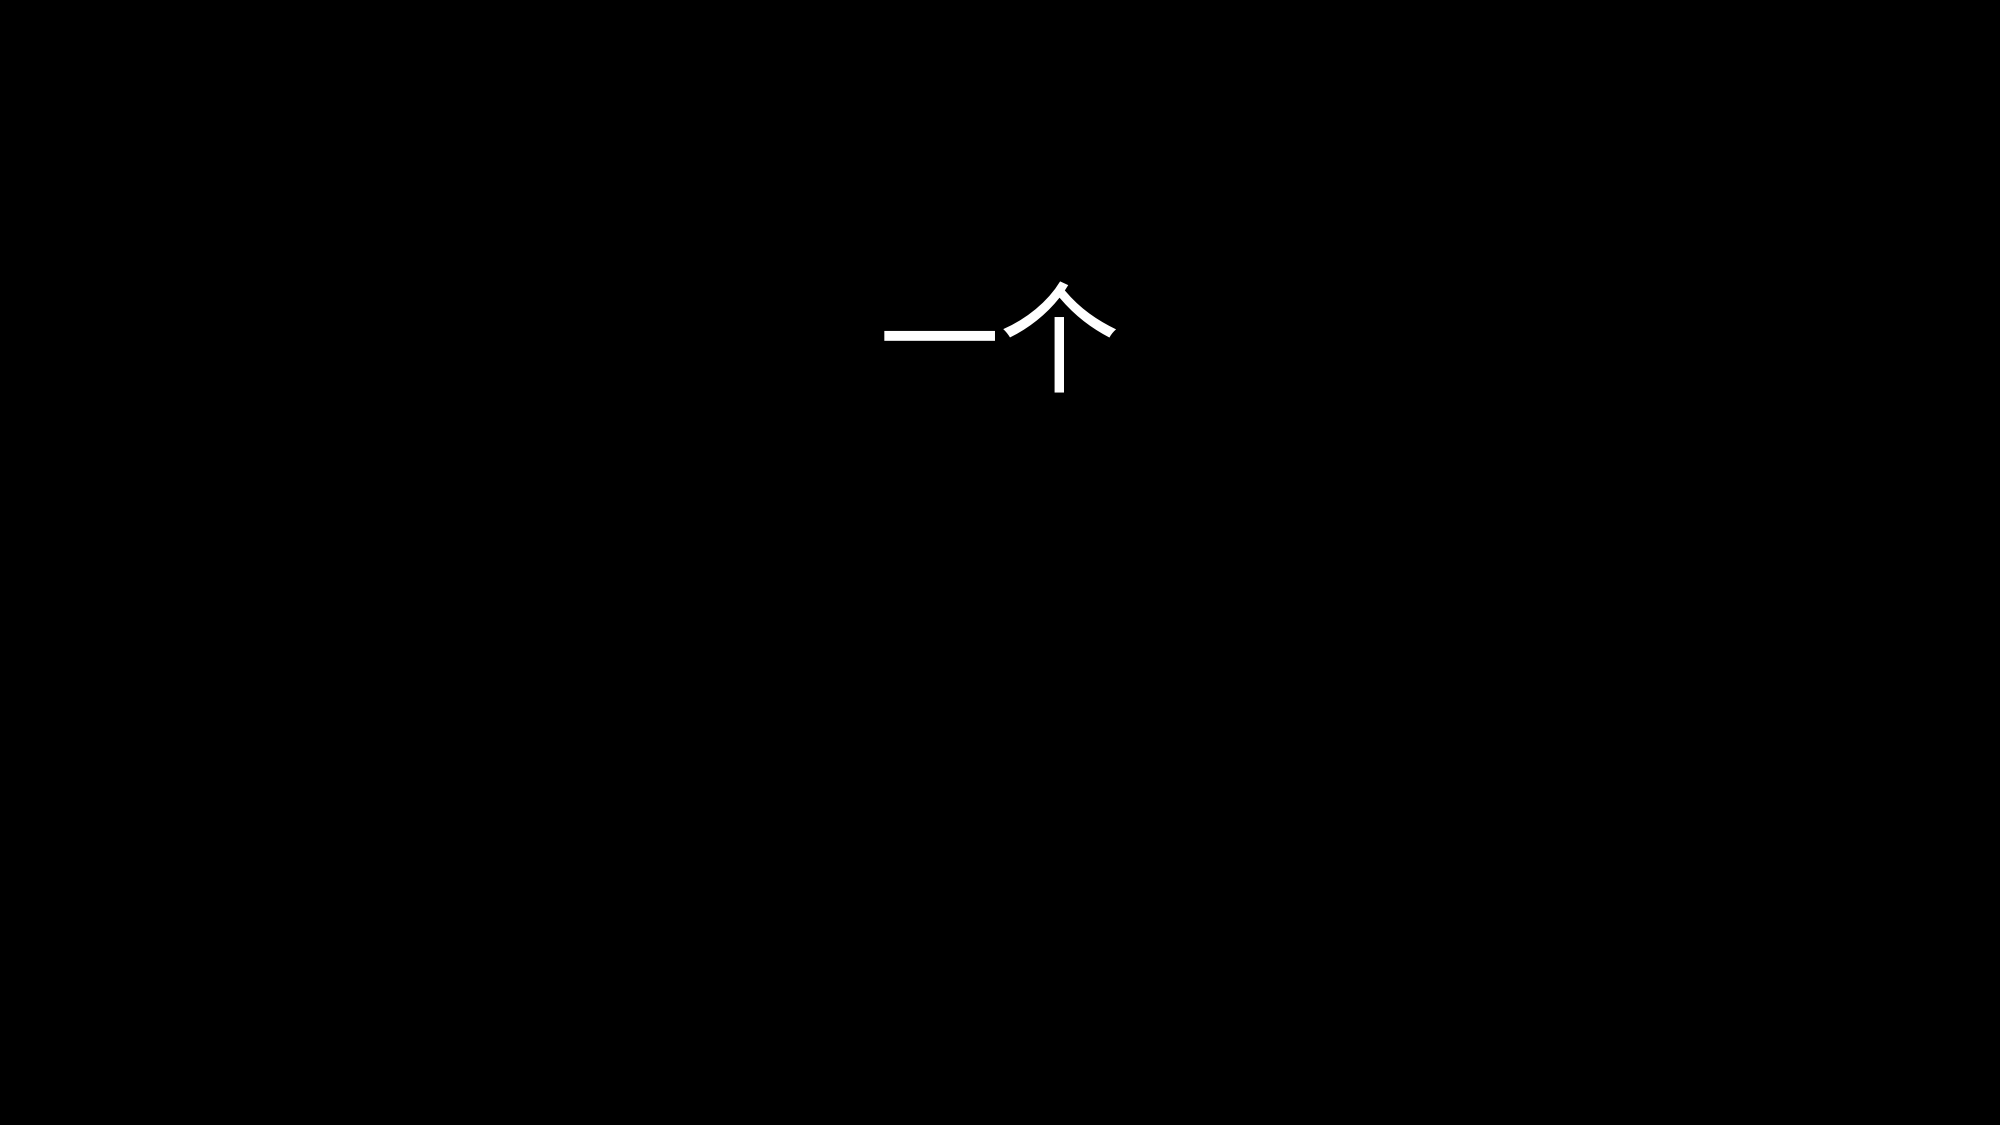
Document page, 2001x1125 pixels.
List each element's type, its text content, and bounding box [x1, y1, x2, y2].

text_box 一个 [818, 254, 1182, 416]
